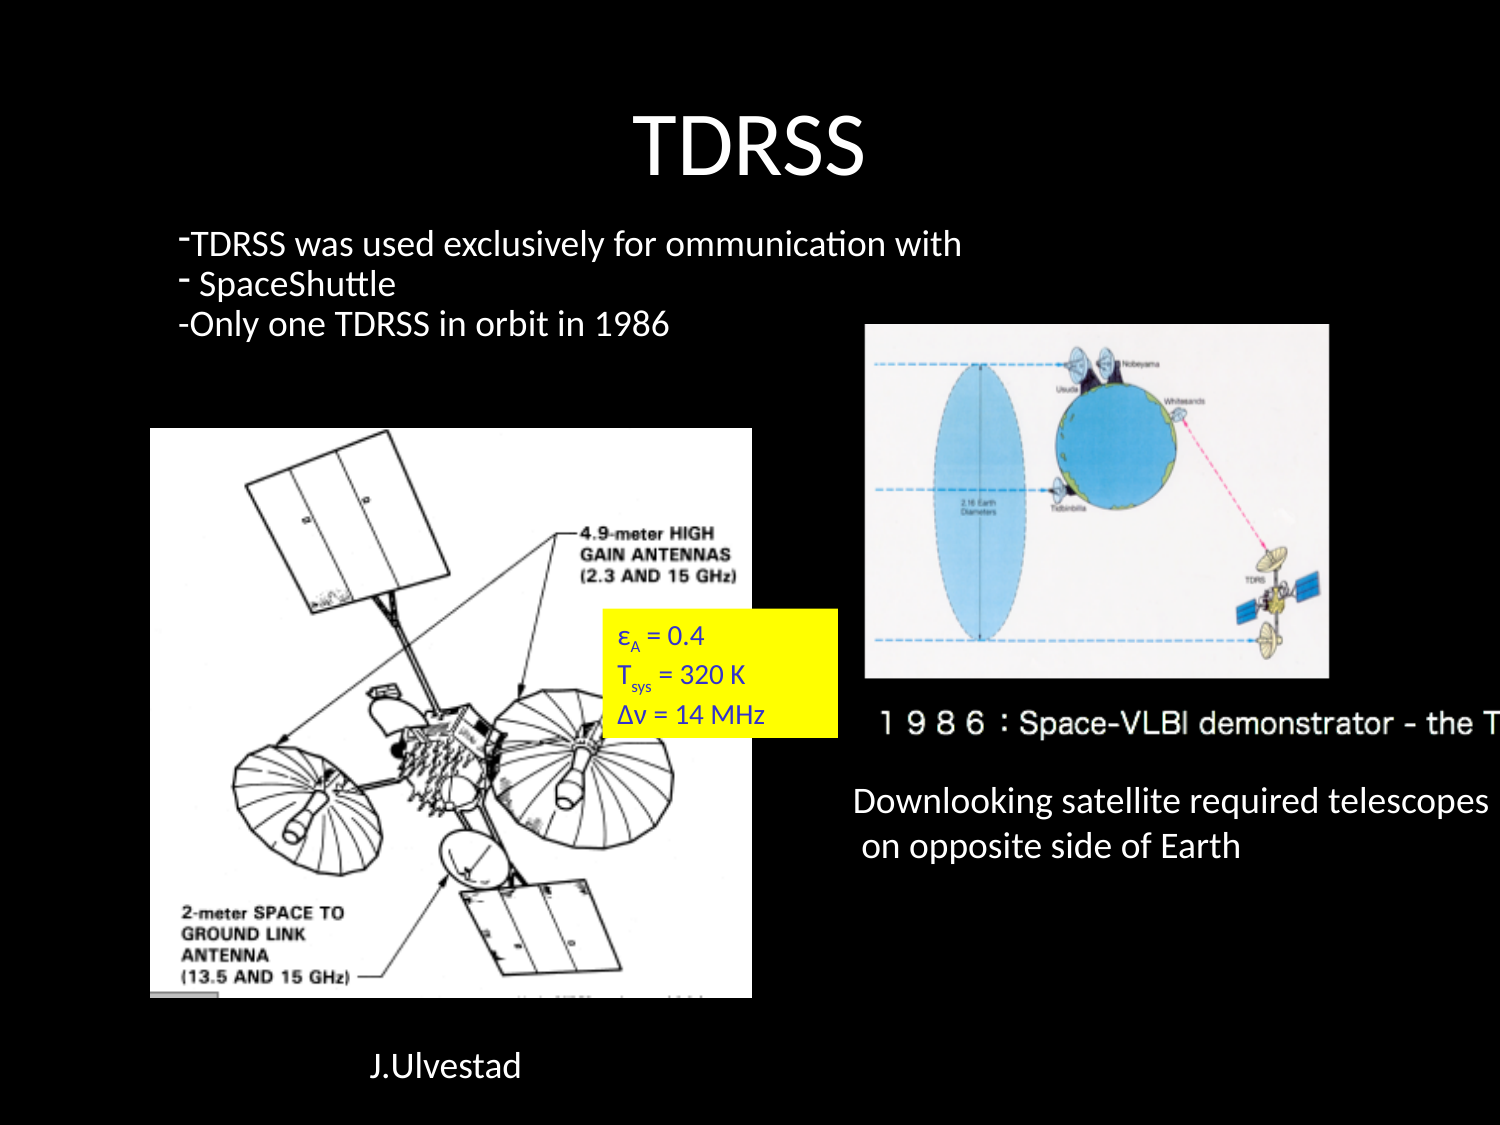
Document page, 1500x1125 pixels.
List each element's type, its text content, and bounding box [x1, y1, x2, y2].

text_box J.Ulvestad [354, 1034, 538, 1094]
title TDRSS [75, 45, 1425, 233]
text_box Downlooking satellite required telescopes on opposite side of Earth [838, 779, 1500, 874]
text_box TDRSS was used exclusively for ommunication with SpaceShuttle -Only one TDRSS in orbit in 1986 [163, 171, 1181, 353]
picture [150, 324, 1500, 998]
